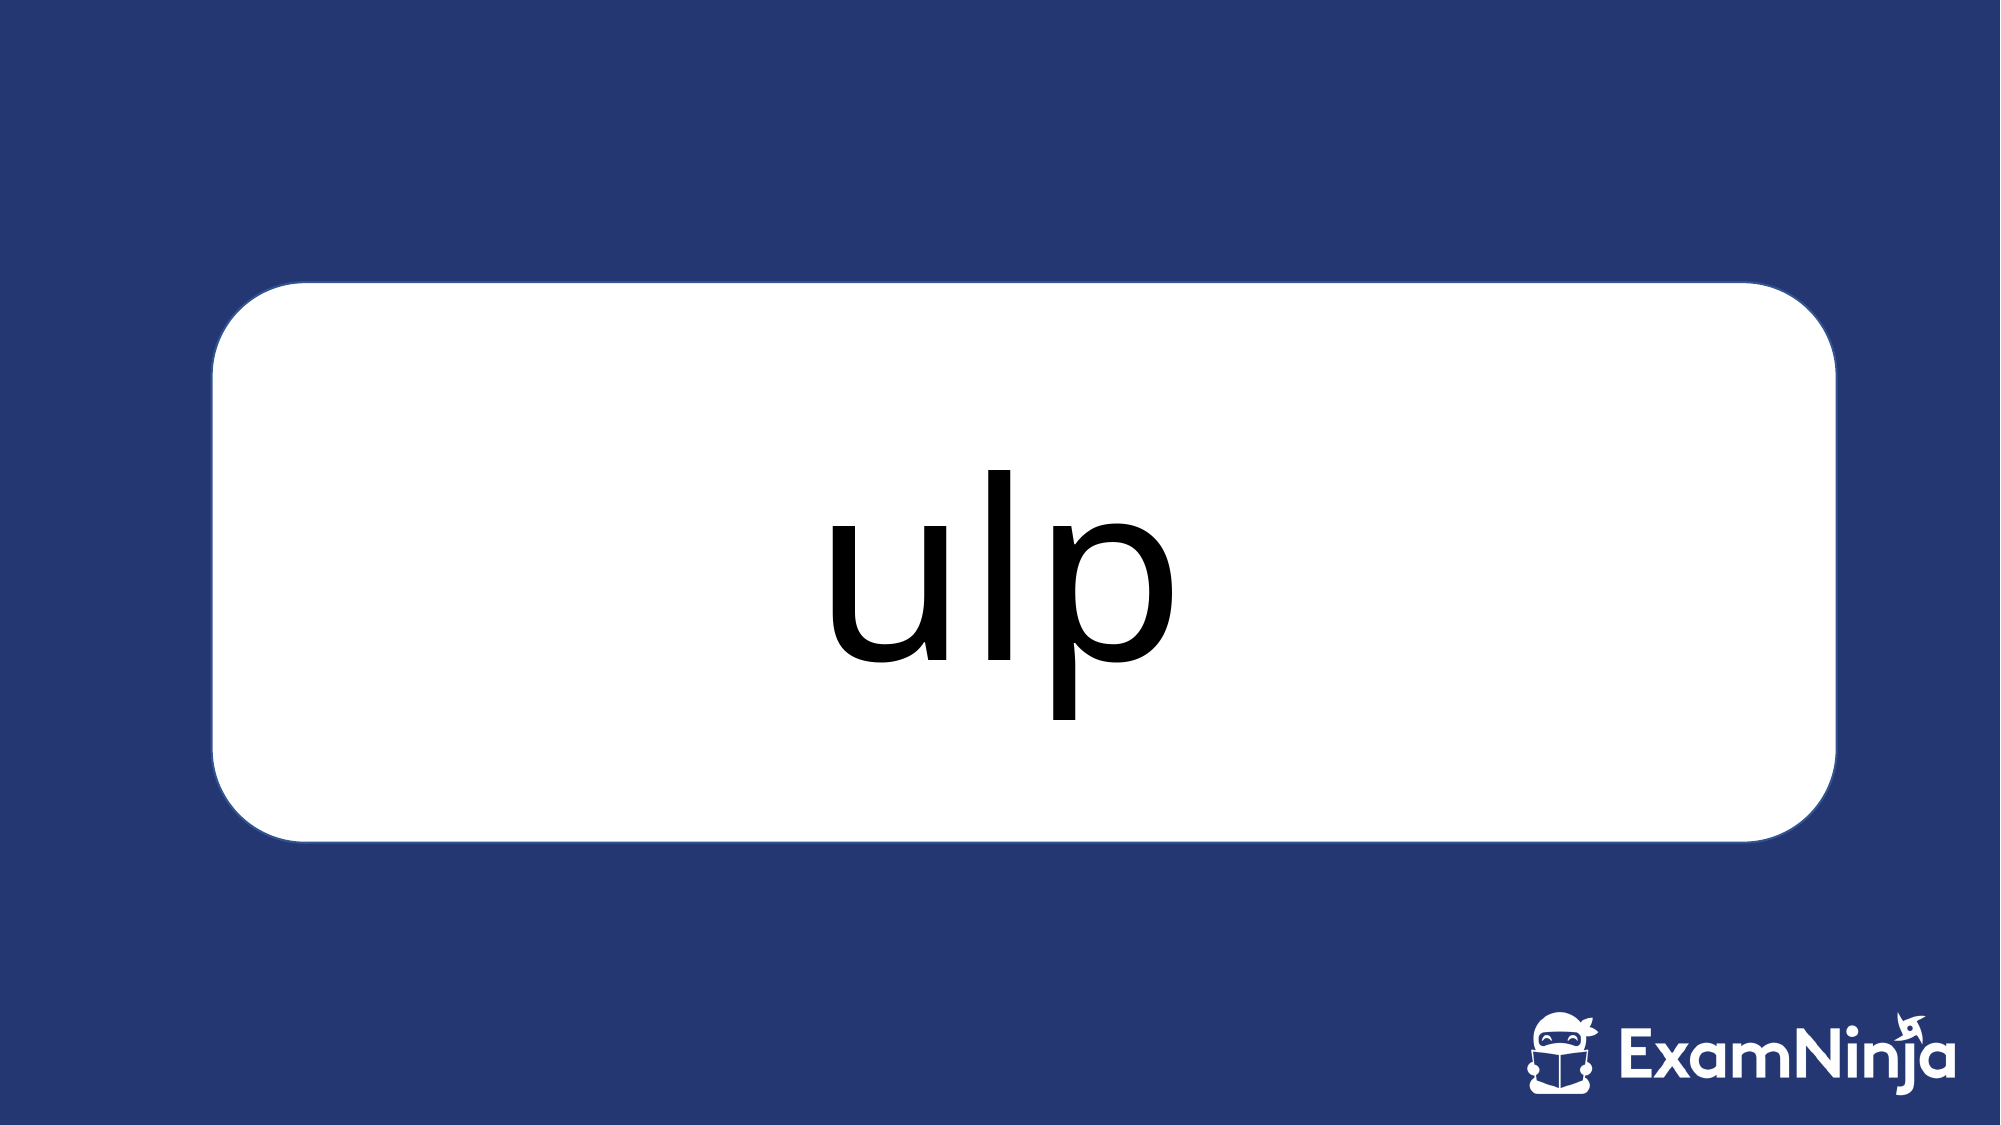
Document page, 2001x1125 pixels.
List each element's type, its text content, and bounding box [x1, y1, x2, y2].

text_box [210, 281, 1838, 403]
text_box ulp [143, 403, 1857, 719]
text_box [210, 719, 1838, 844]
picture [1501, 1003, 1979, 1102]
